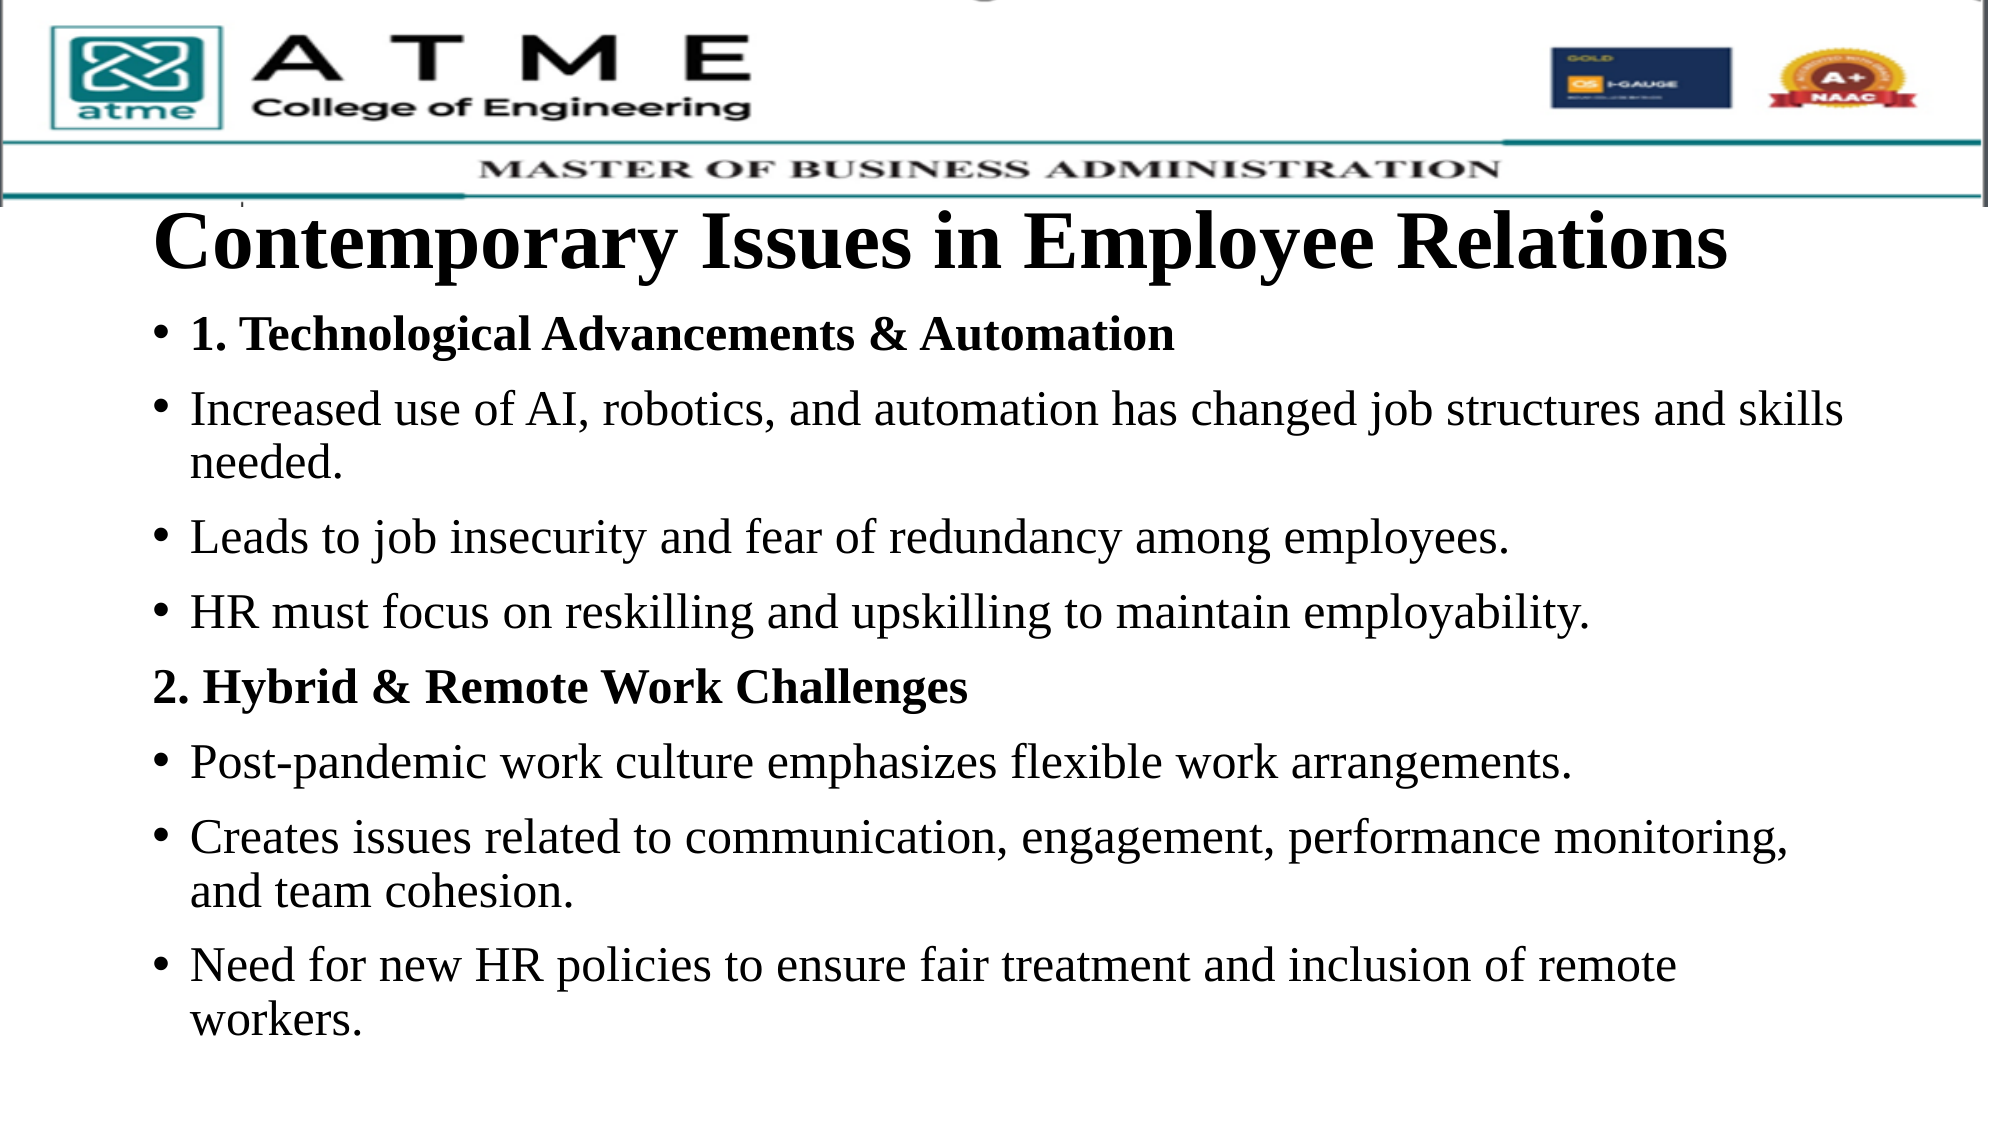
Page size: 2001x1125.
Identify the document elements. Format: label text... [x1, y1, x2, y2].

list 1. Technological Advancements & Automation Increased use of AI, robotics, and automation has changed job structures and skills needed. Leads to job insecurity and fear of redundancy among employees. HR must focus on reskilling and upskilling to maintain employability. 2. Hybrid & Remote Work Challenges Post-pandemic work culture emphasizes flexible work arrangements. Creates issues related to communication, engagement, performance monitoring, and team cohesion. Need for new HR policies to ensure fair treatment and inclusion of remote workers. [137, 299, 1863, 1014]
picture [0, 0, 1988, 207]
title Contemporary Issues in Employee Relations [137, 132, 1863, 299]
